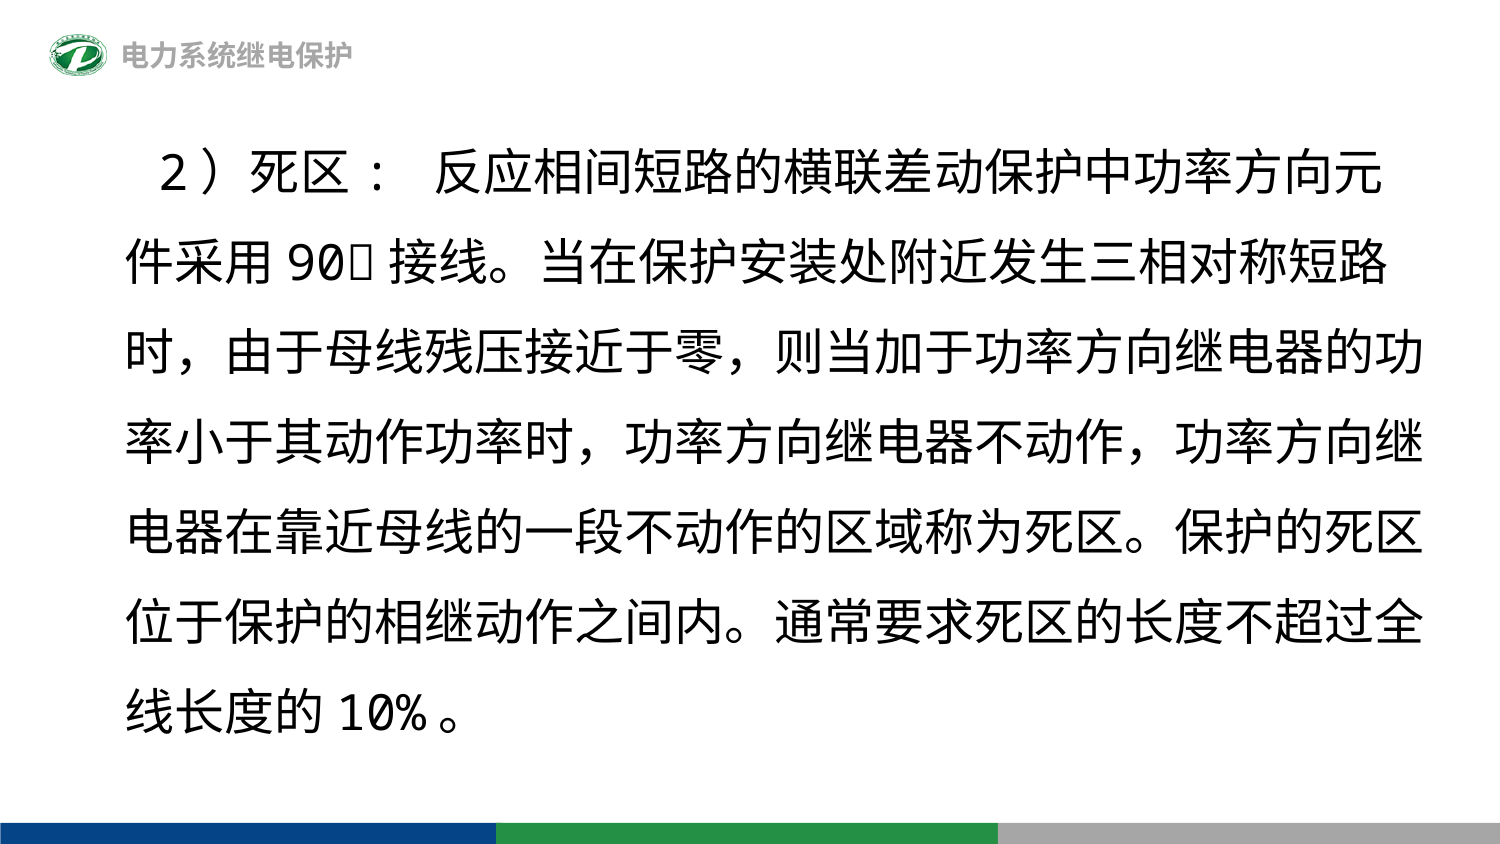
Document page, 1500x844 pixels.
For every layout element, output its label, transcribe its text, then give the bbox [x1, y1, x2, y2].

list 2）死区: 反应相间短路的横联差动保护中功率方向元件采用90接线。当在保护安装处附近发生三相对称短路时，由于母线残压接近于零，则当加于功率方向继电器的功率小于其动作功率时，功率方向继电器不动作，功率方向继电器在靠近母线的一段不动作的区域称为死区。保护的死区位于保护的相继动作之间内。通常要求死区的长度不超过全线长度的10%。 [53, 102, 1447, 788]
text_box [494, 821, 996, 844]
text_box [996, 821, 1500, 844]
text_box [0, 821, 494, 844]
text_box 电力系统继电保护 [122, 29, 384, 80]
picture [41, 19, 118, 91]
